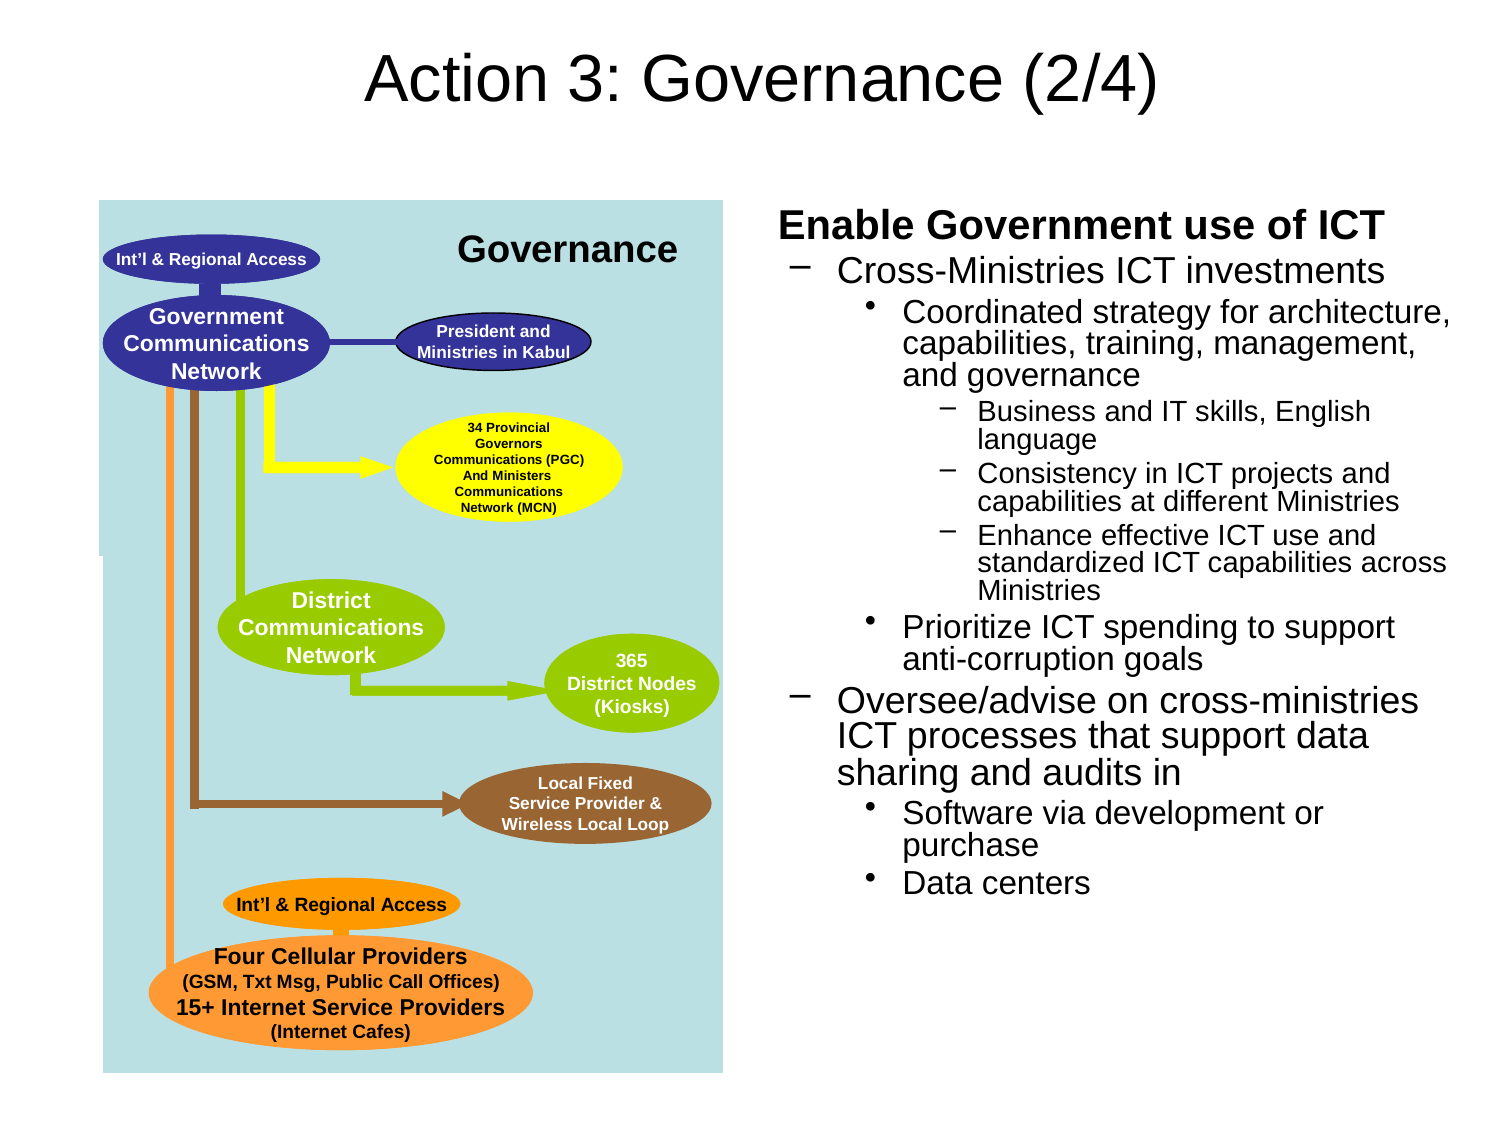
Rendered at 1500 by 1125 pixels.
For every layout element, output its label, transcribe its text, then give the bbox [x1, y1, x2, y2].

title Action 3: Governance (2/4) [62, 12, 1463, 138]
picture [98, 199, 726, 1076]
list Enable Government use of ICT Cross-Ministries ICT investments Coordinated strategy for architecture, capabilities, training, management, and governance Business and IT skills, English language Consistency in ICT projects and capabilities at different Ministries Enhance effective ICT use and standardized ICT capabilities across Ministries Prioritize ICT spending to support anti-corruption goals Oversee/advise on cross-ministries ICT processes that support data sharing and audits in Software via development or purchase Data centers [699, 199, 1476, 1088]
